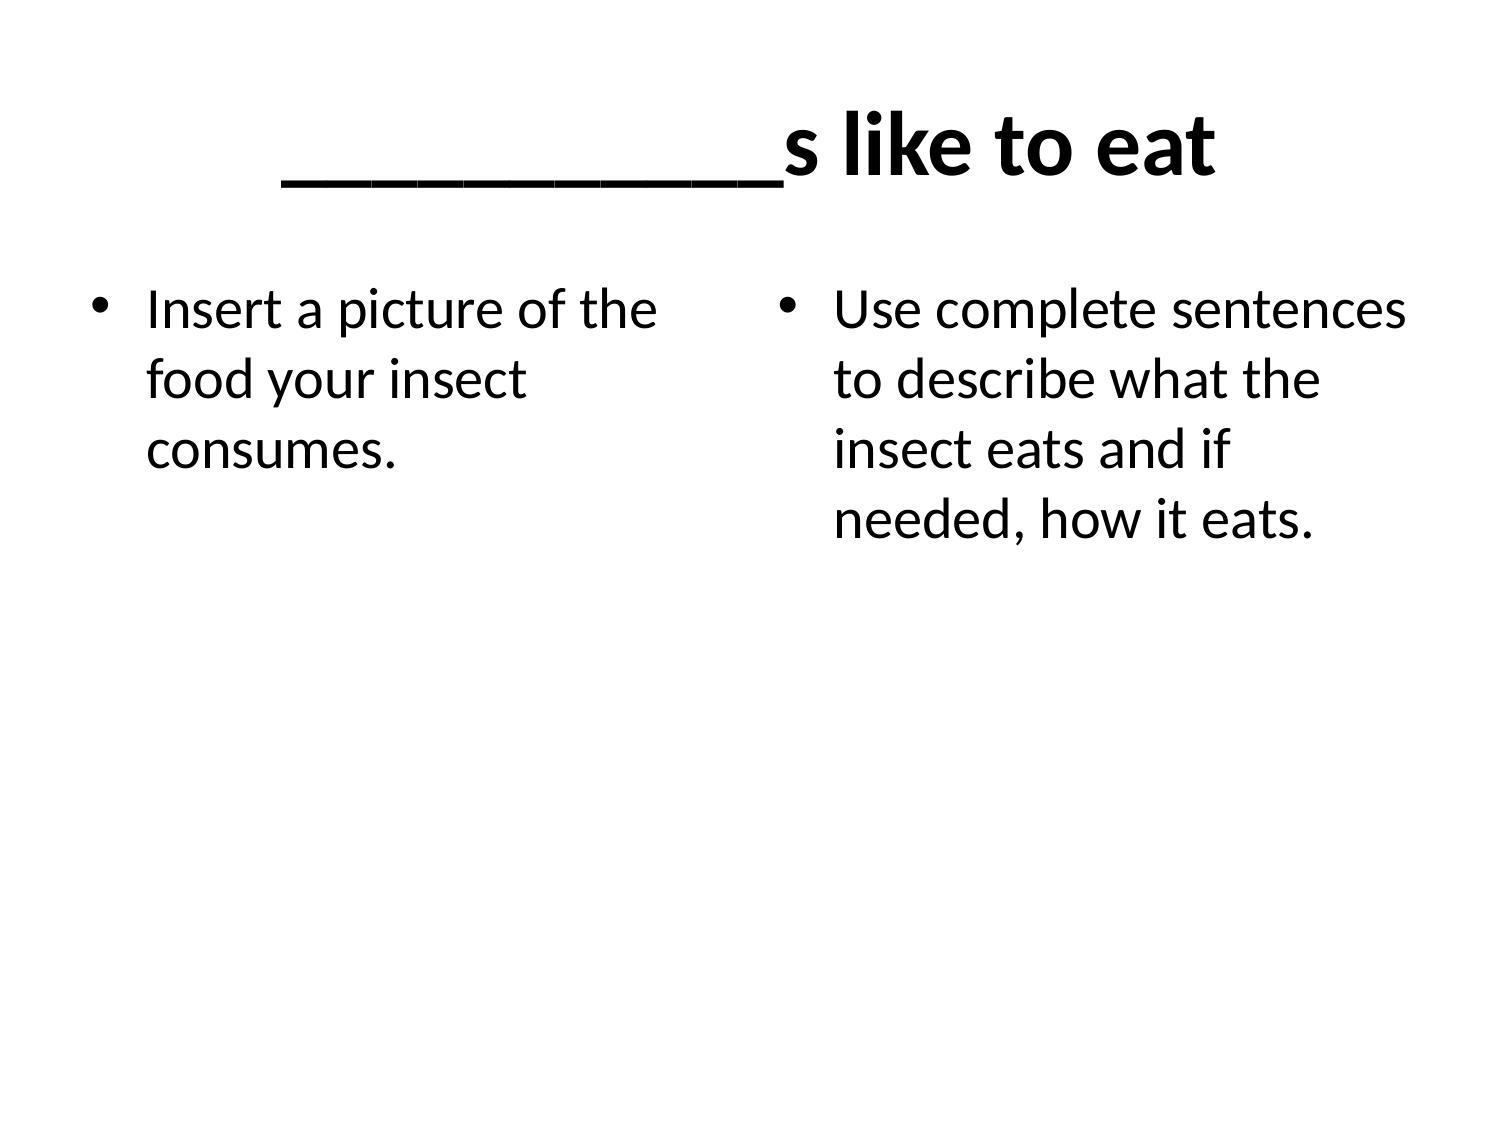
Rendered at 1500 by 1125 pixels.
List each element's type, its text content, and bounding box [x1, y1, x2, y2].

list Insert a picture of the food your insect consumes. [75, 262, 738, 1005]
list Use complete sentences to describe what the insect eats and if needed, how it eats. [762, 262, 1425, 1005]
title ___________s like to eat [75, 45, 1425, 233]
